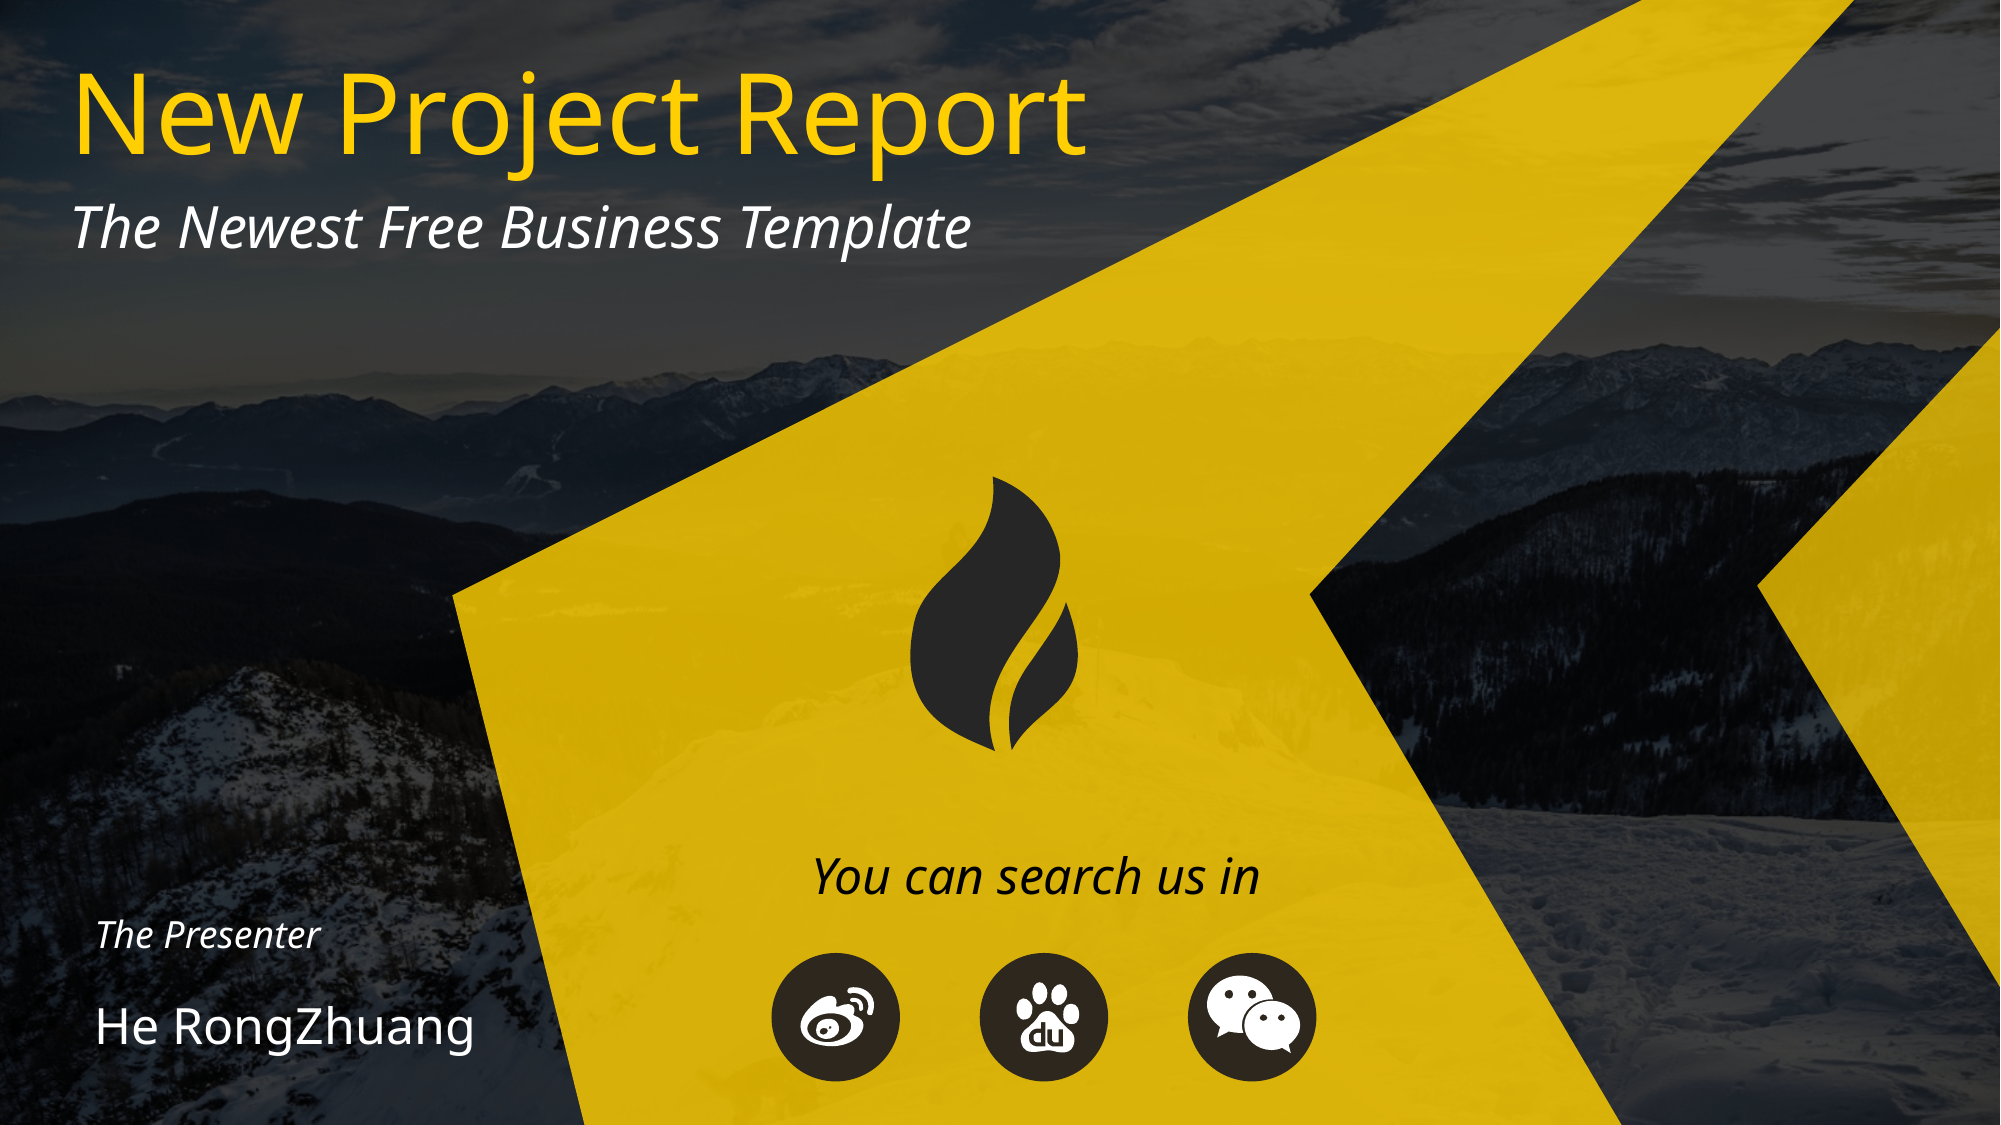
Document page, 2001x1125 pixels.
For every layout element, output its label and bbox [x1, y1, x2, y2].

text_box [895, 476, 1105, 752]
picture [0, 0, 2000, 1125]
text_box [771, 952, 900, 1082]
text_box [1187, 952, 1317, 1082]
text_box [979, 952, 1109, 1082]
